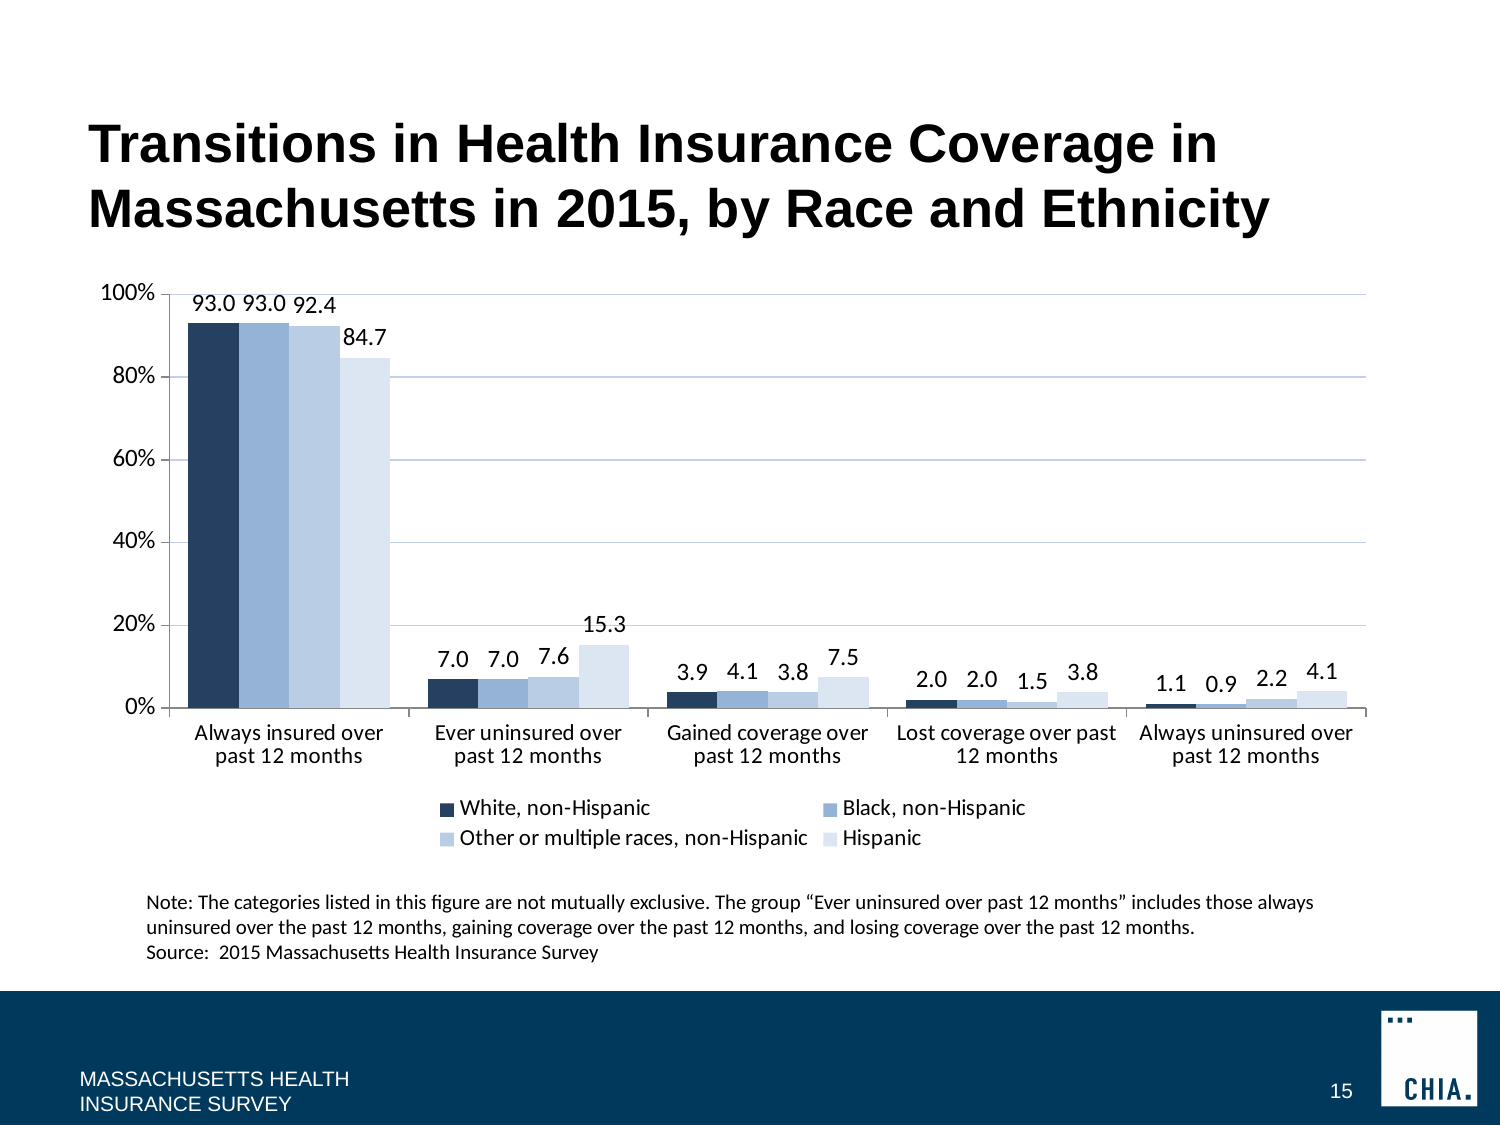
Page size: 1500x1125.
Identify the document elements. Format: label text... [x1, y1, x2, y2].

chart [73, 269, 1393, 858]
text_box Note: The categories listed in this figure are not mutually exclusive. The group “Ever uninsured over past 12 months” includes those always uninsured over the past 12 months, gaining coverage over the past 12 months, and losing coverage over the past 12 months. Source: 2015 Massachusetts Health Insurance Survey [131, 881, 1368, 971]
title Transitions in Health Insurance Coverage in Massachusetts in 2015, by Race and Ethnicity [73, 120, 1393, 227]
slide_number 15 [1017, 1060, 1368, 1121]
picture [0, 991, 1500, 1125]
footer MASSACHUSETTS HEALTH INSURANCE SURVEY [64, 1060, 430, 1121]
